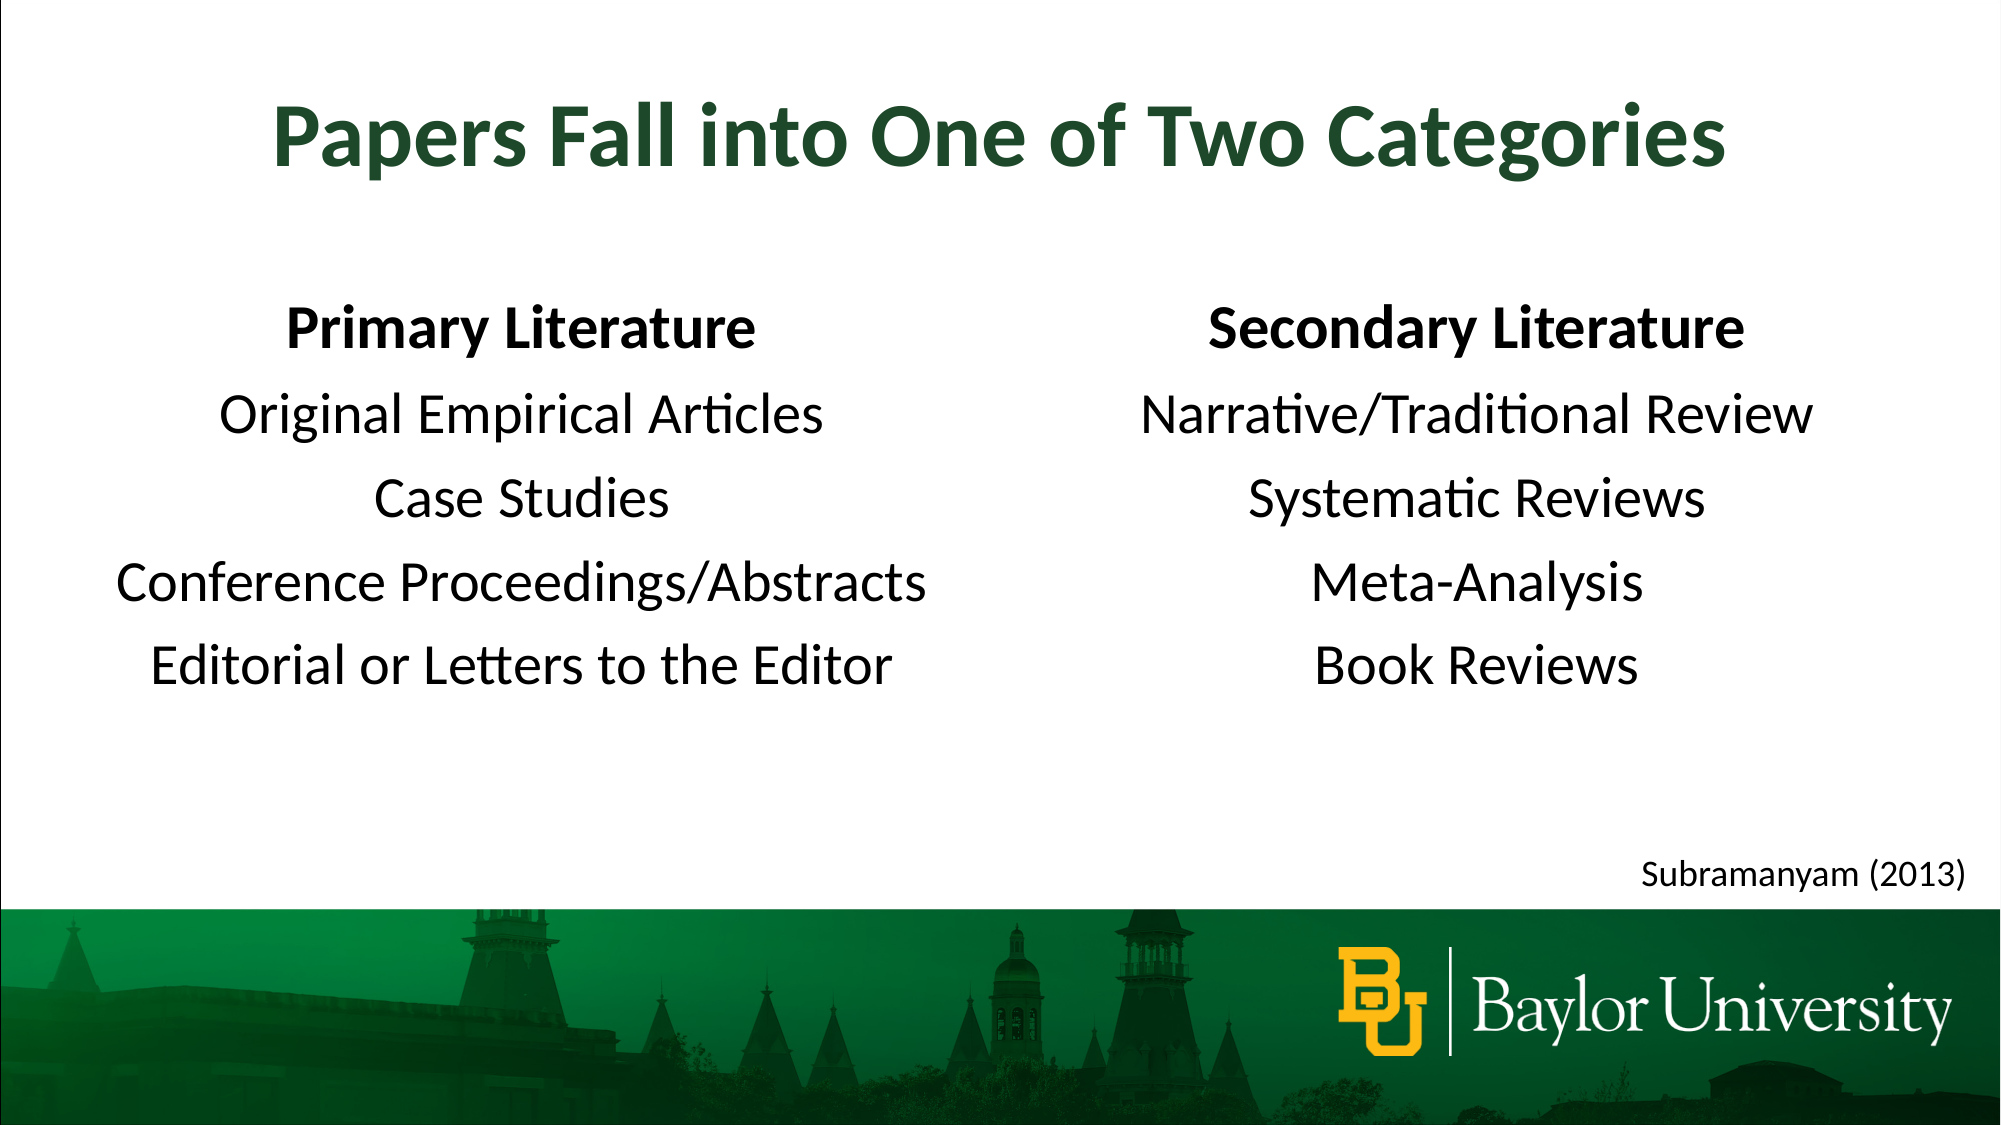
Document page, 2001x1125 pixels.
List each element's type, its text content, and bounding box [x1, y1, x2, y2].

text_box Subramanyam (2013) [1556, 841, 1982, 902]
text_box Papers Fall into One of Two Categories [0, 79, 2000, 224]
picture [0, 0, 2001, 1125]
text_box Primary Literature Original Empirical Articles Case Studies Conference Proceedings/Abstracts Editorial or Letters to the Editor [68, 287, 976, 879]
text_box Secondary Literature Narrative/Traditional Review Systematic Reviews Meta-Analysis Book Reviews [1023, 287, 1931, 879]
